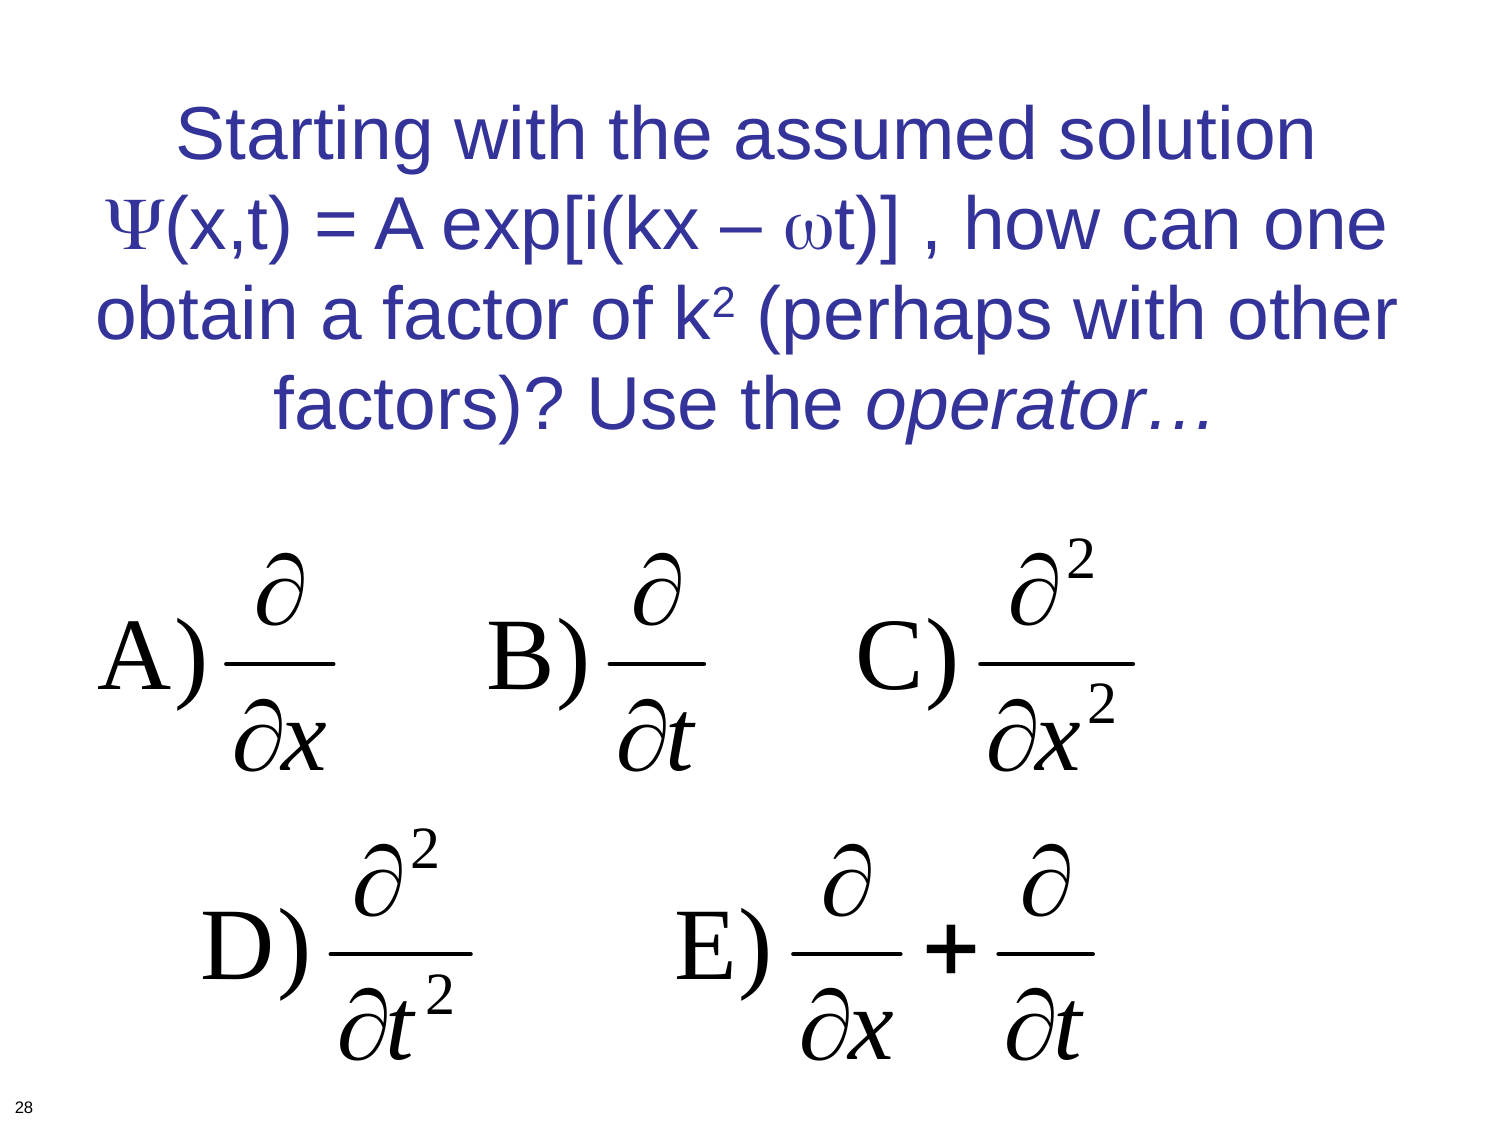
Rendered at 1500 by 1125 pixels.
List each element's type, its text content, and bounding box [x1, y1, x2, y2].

text_box 28 [0, 1089, 50, 1125]
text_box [81, 514, 1154, 1081]
title Starting with the assumed solution Y(x,t) = A exp[i(kx – wt)] , how can one obtain a factor of k2 (perhaps with other factors)? Use the operator… [62, 34, 1432, 495]
